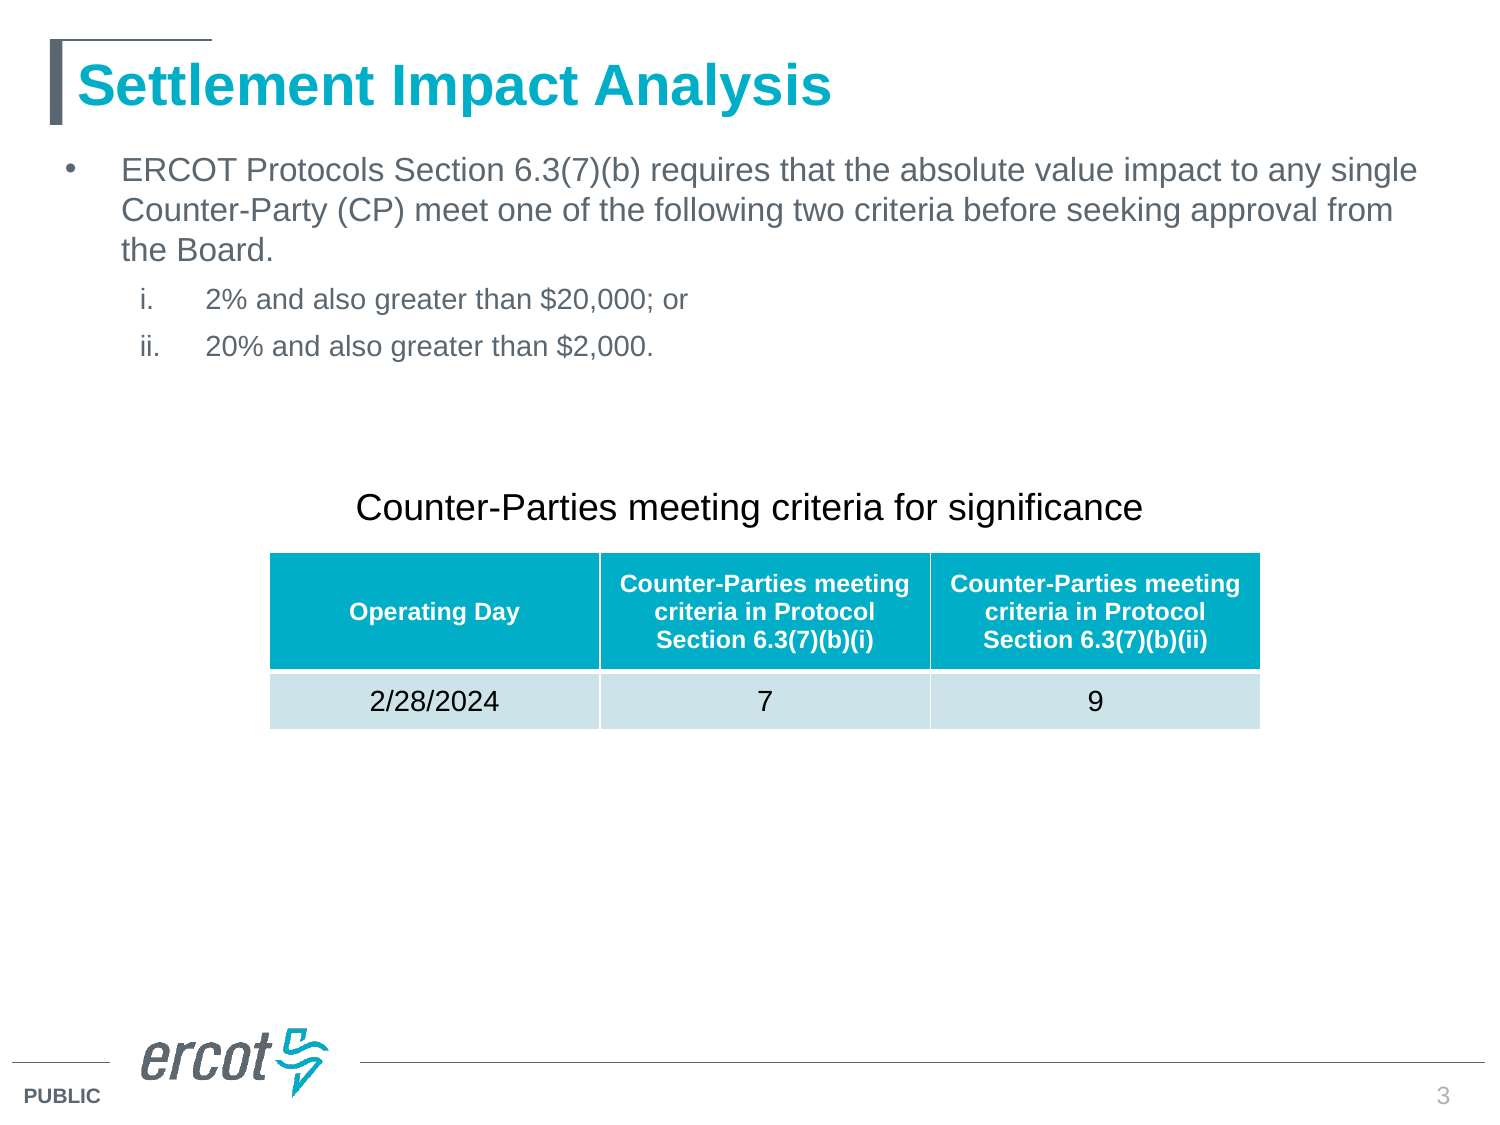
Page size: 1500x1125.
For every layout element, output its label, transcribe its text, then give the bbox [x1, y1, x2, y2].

table_header Operating Day [270, 553, 599, 669]
table_cell 9 [931, 674, 1260, 729]
table_cell 7 [601, 674, 930, 729]
list ERCOT Protocols Section 6.3(7)(b) requires that the absolute value impact to any single Counter-Party (CP) meet one of the following two criteria before seeking approval from the Board. 2% and also greater than $20,000; or 20% and also greater than $2,000. [50, 140, 1450, 1000]
table_cell 2/28/2024 [270, 674, 599, 729]
picture [137, 1024, 332, 1100]
text_box Counter-Parties meeting criteria for significance [340, 475, 1159, 581]
table_header Counter-Parties meeting criteria in Protocol Section 6.3(7)(b)(i) [601, 581, 930, 669]
table_header Counter-Parties meeting criteria in Protocol Section 6.3(7)(b)(ii) [931, 553, 1260, 669]
title Settlement Impact Analysis [62, 39, 1450, 125]
slide_number 3 [1400, 1076, 1488, 1113]
